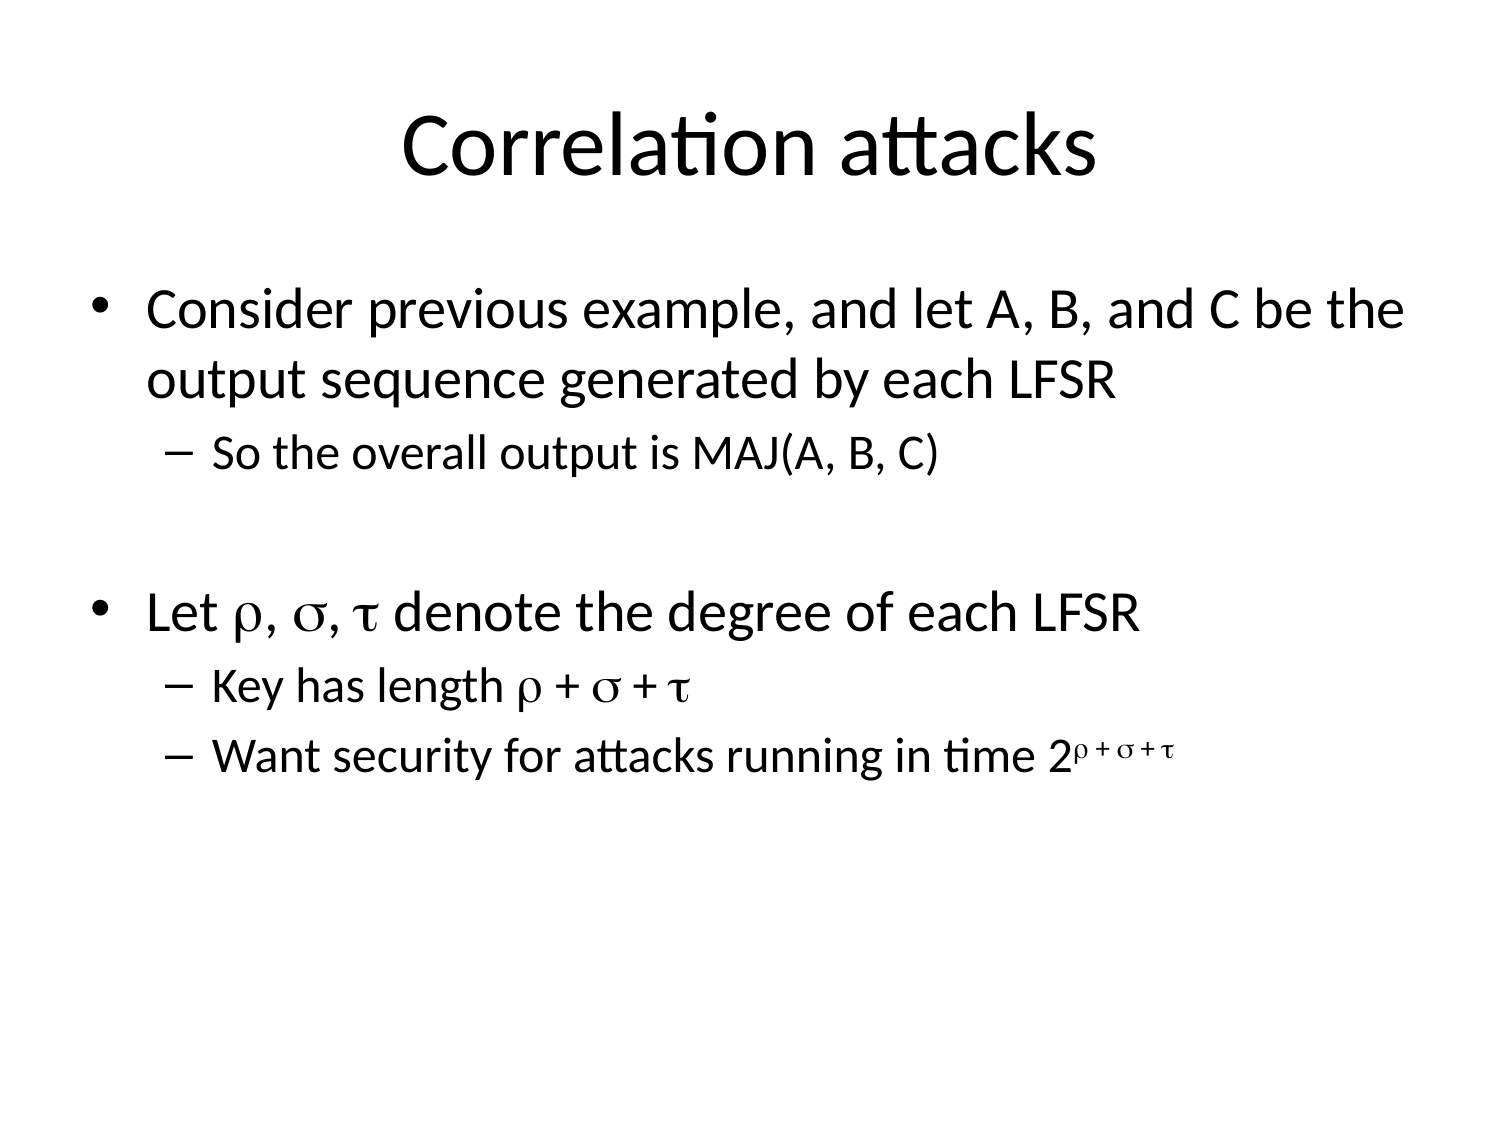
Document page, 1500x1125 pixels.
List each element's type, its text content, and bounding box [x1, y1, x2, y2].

list Consider previous example, and let A, B, and C be the output sequence generated by each LFSR So the overall output is MAJ(A, B, C) Let , ,  denote the degree of each LFSR Key has length  +  +  Want security for attacks running in time 2 +  +  [75, 262, 1425, 1005]
title Correlation attacks [75, 45, 1425, 233]
